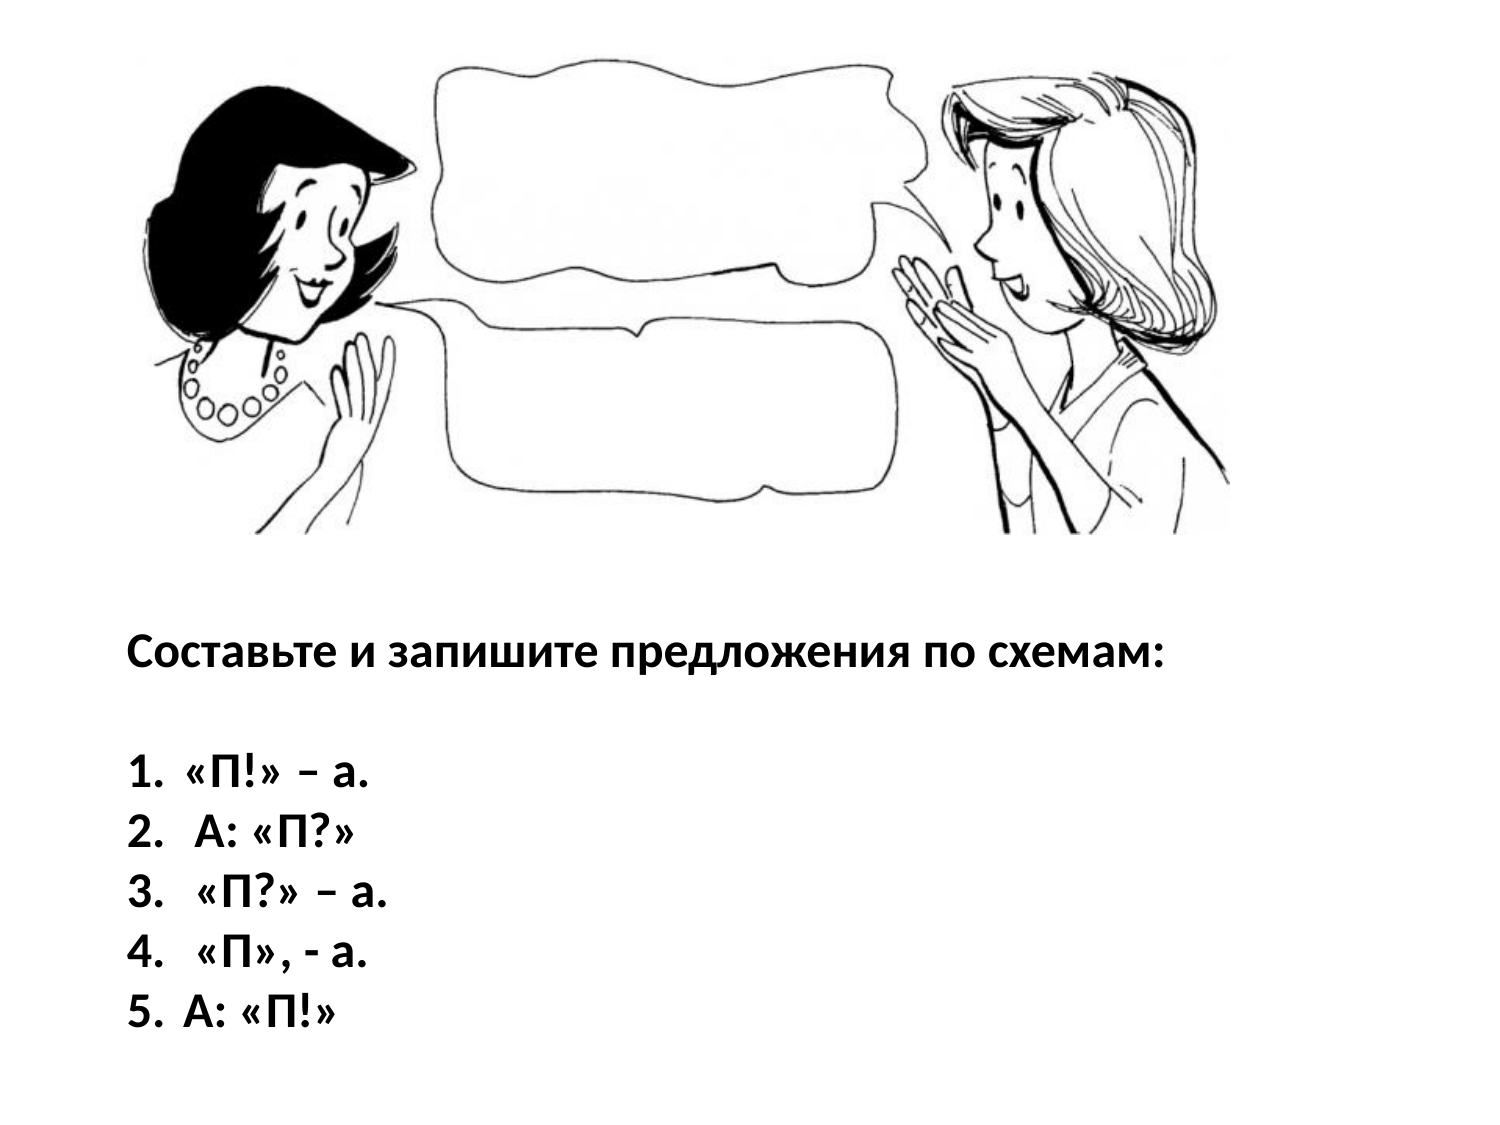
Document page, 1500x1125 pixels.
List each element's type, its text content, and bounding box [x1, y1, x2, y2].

picture [135, 54, 1230, 535]
text_box Составьте и запишите предложения по схемам: «П!» – а. А: «П?» «П?» – а. «П», - а. А: «П!» [112, 609, 1329, 1045]
